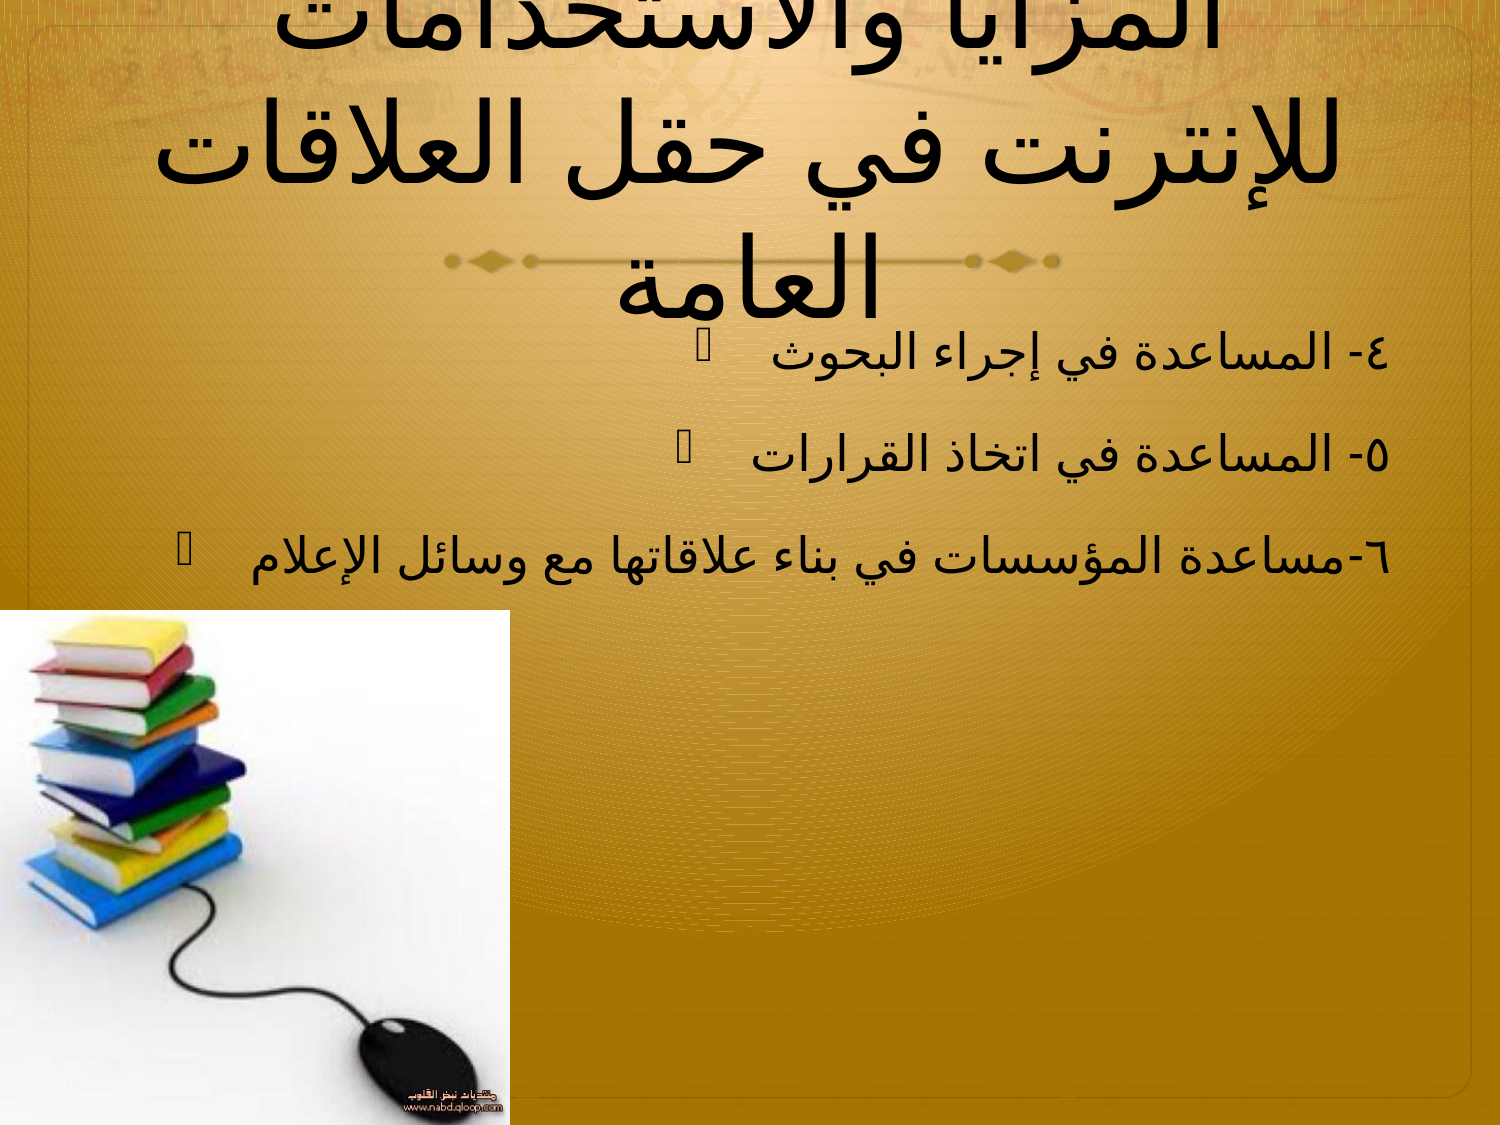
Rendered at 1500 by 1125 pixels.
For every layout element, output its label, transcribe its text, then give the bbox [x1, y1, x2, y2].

picture [0, 0, 1500, 1125]
title المزايا والاستخدامات للإنترنت في حقل العلاقات العامة [93, 45, 1407, 233]
list ٤- المساعدة في إجراء البحوث ٥- المساعدة في اتخاذ القرارات ٦-مساعدة المؤسسات في بناء علاقاتها مع وسائل الإعلام [93, 312, 1407, 988]
